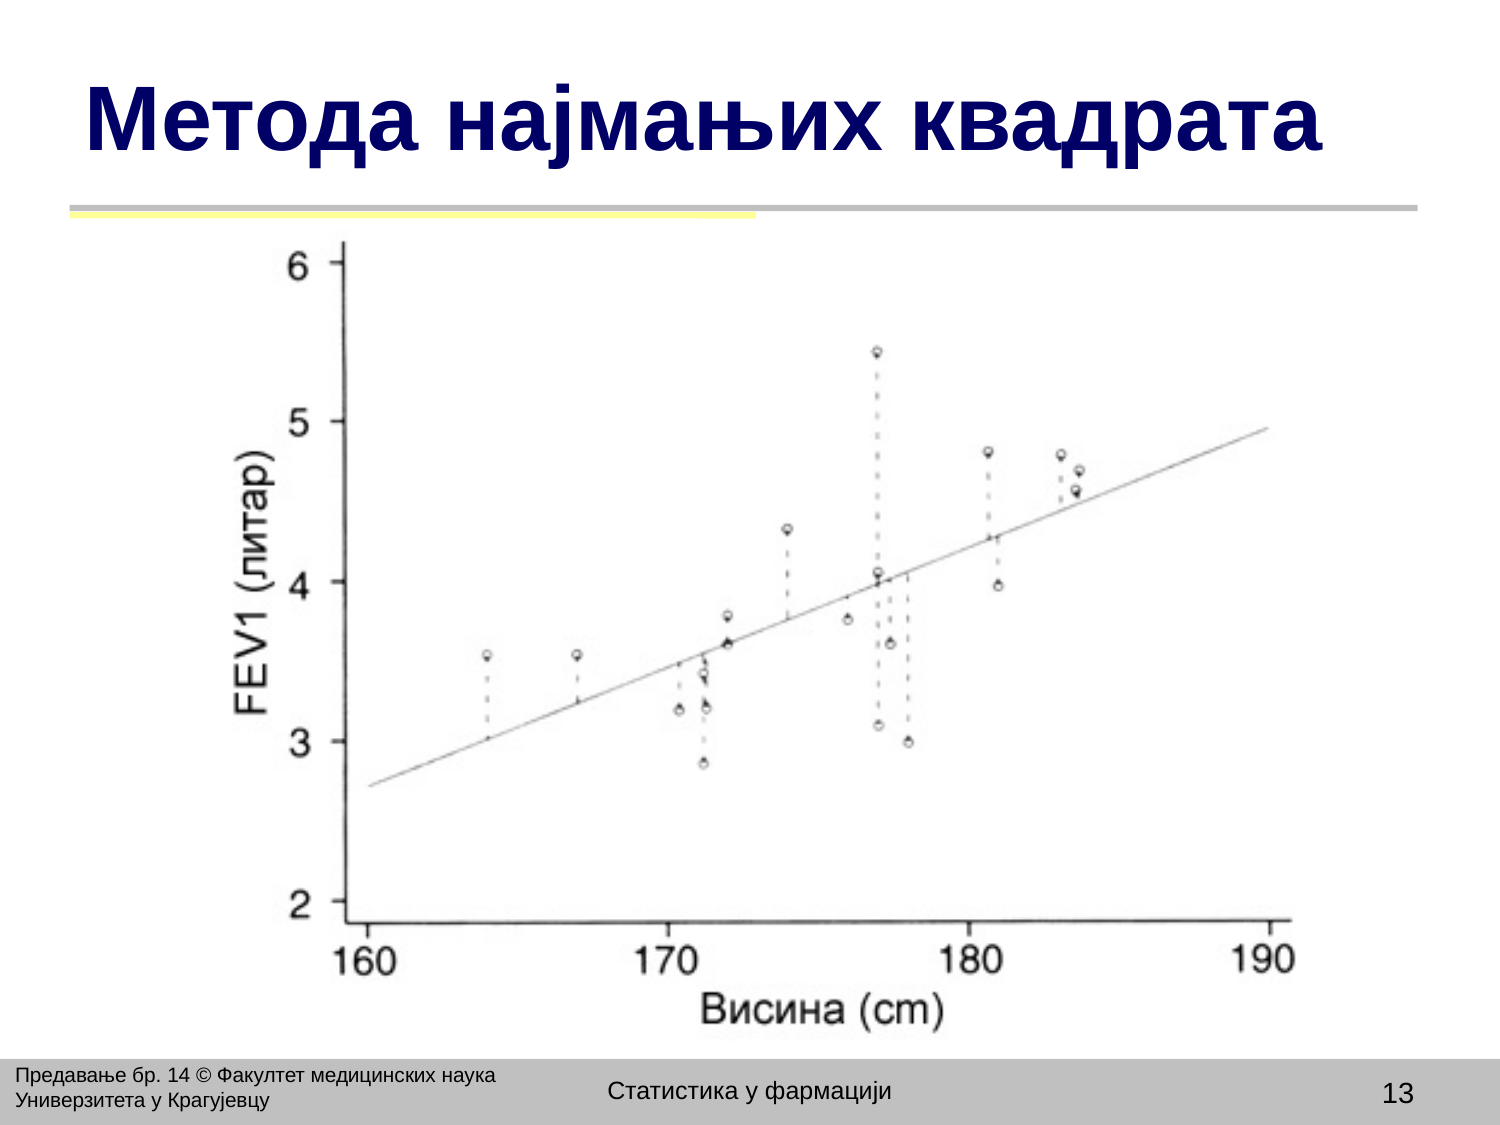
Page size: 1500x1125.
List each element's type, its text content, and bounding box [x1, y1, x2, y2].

footer Статистика у фармацији [512, 1066, 988, 1125]
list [215, 230, 1311, 1046]
slide_number Предавање бр. 14 © Факултет медицинских наука Универзитета у Крагујевцу [0, 1053, 622, 1108]
title Метода најмањих квадрата [69, 19, 1426, 208]
slide_number 13 [1079, 1066, 1430, 1125]
